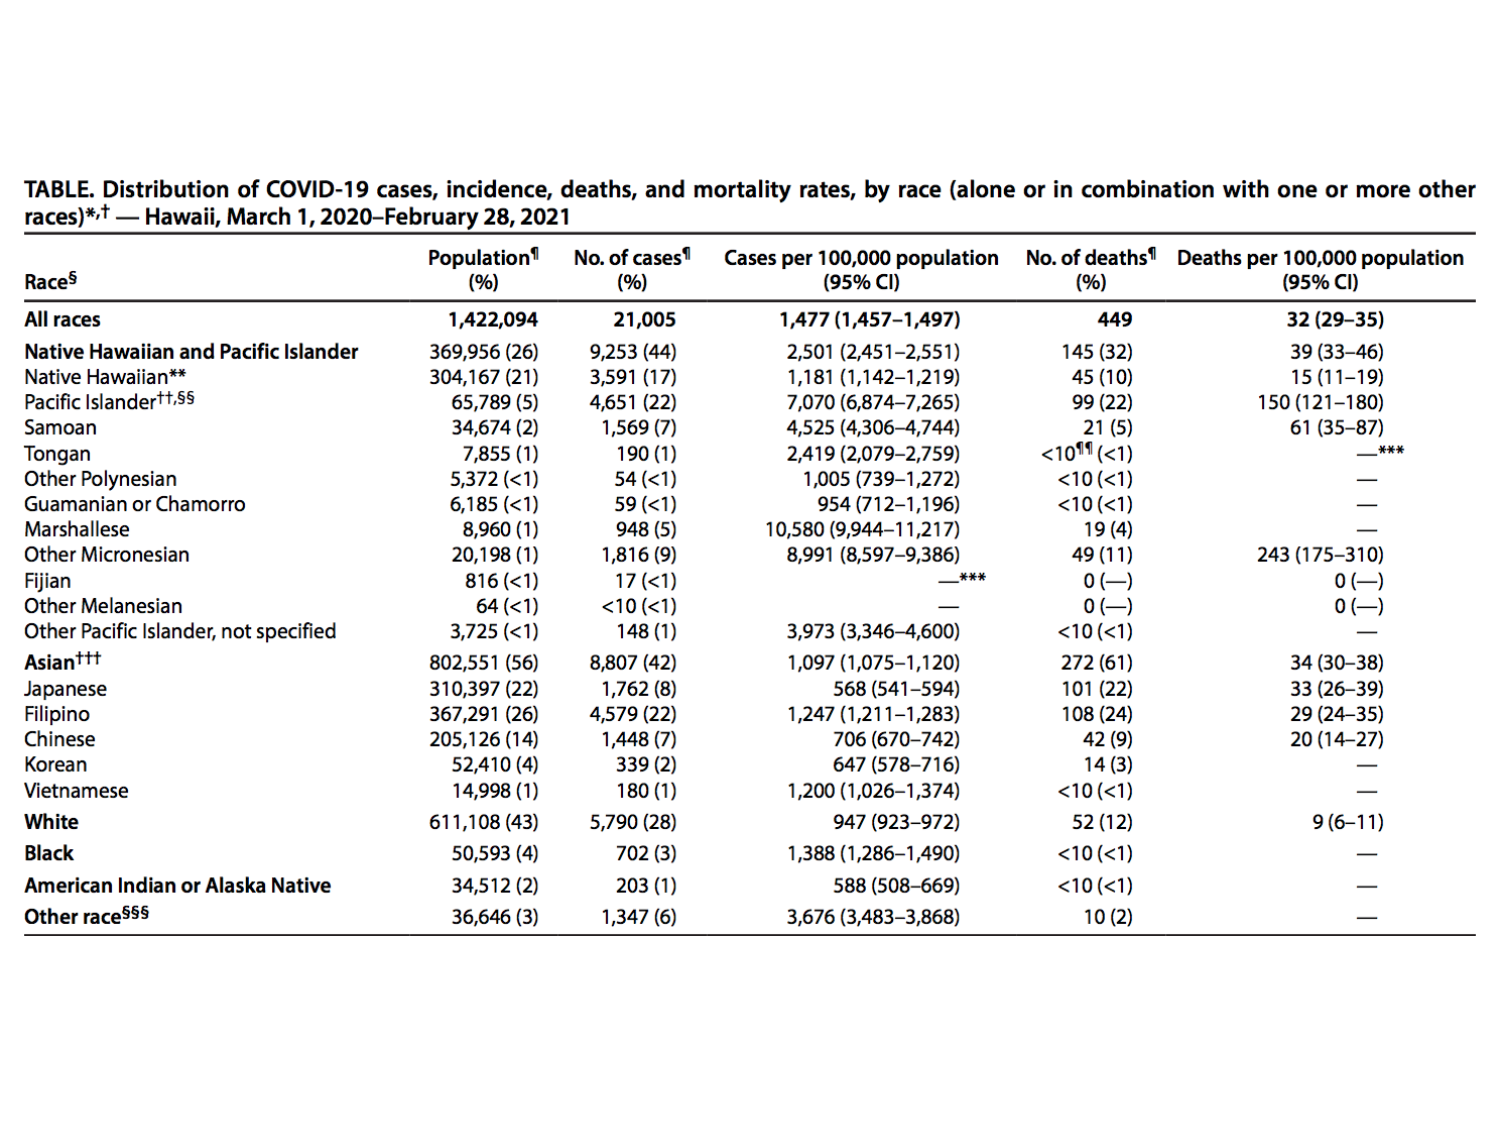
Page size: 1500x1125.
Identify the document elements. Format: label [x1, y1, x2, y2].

picture [0, 158, 1500, 936]
